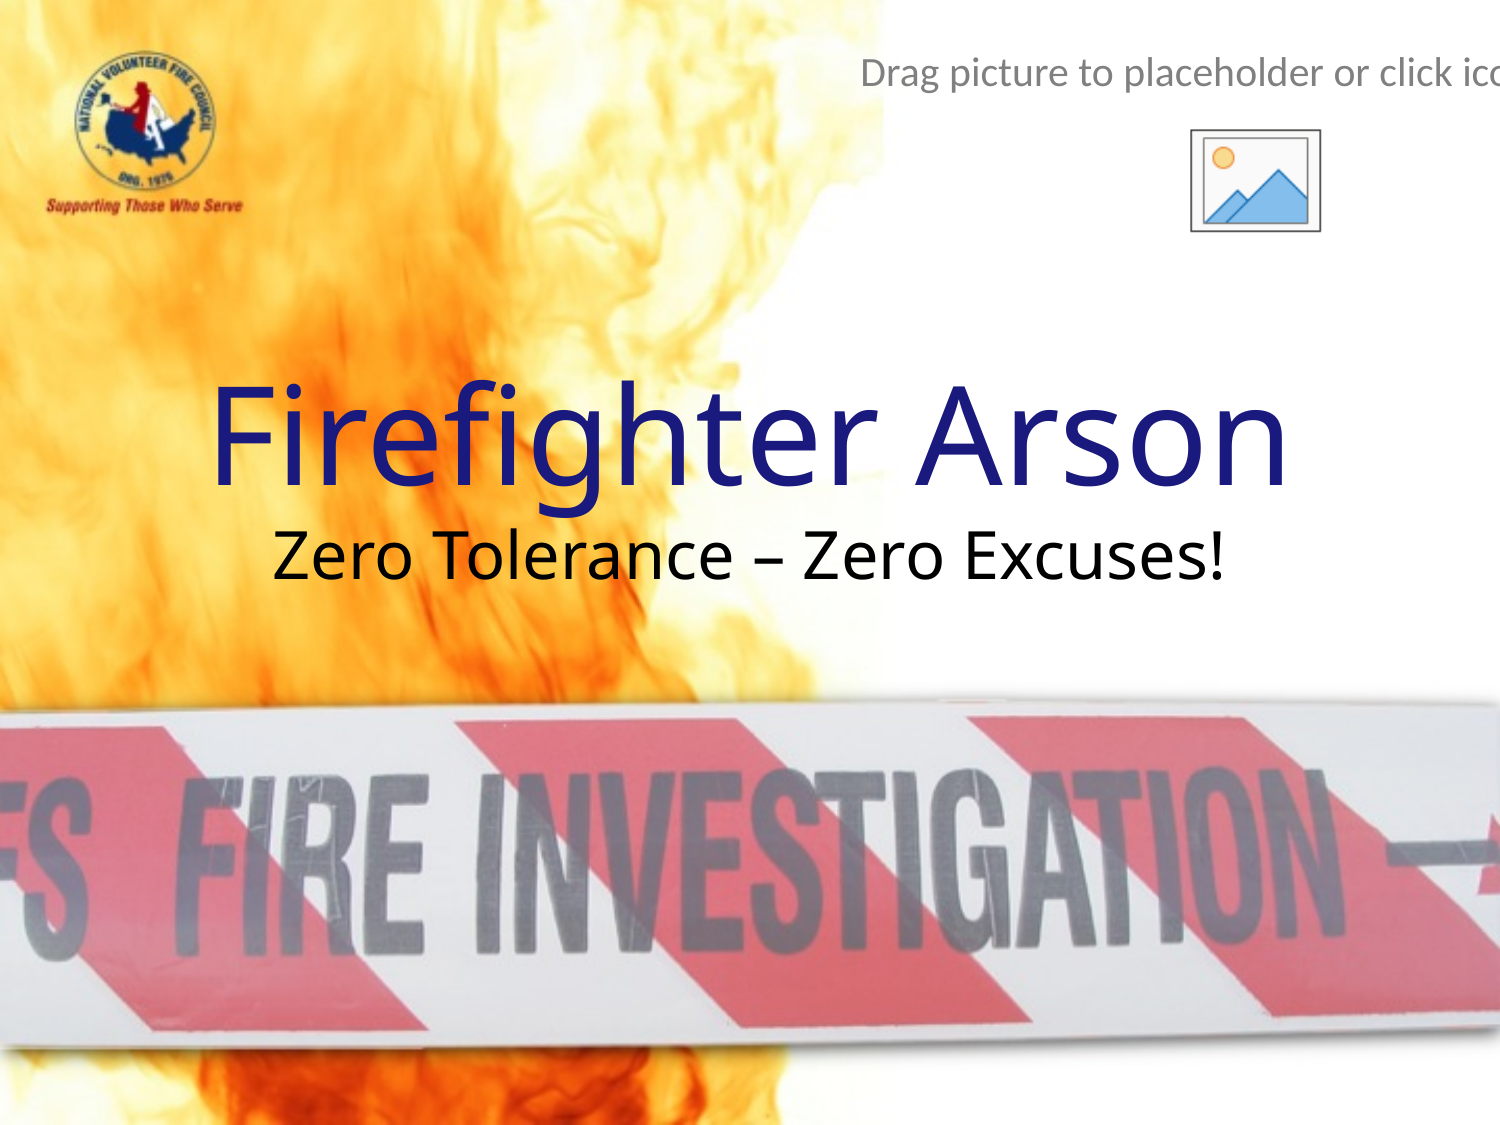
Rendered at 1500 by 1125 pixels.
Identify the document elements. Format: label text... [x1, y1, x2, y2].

picture [1493, 69, 1500, 83]
title Firefighter Arson Zero Tolerance – Zero Excuses! [12, 349, 1488, 591]
picture [0, 0, 1500, 1125]
